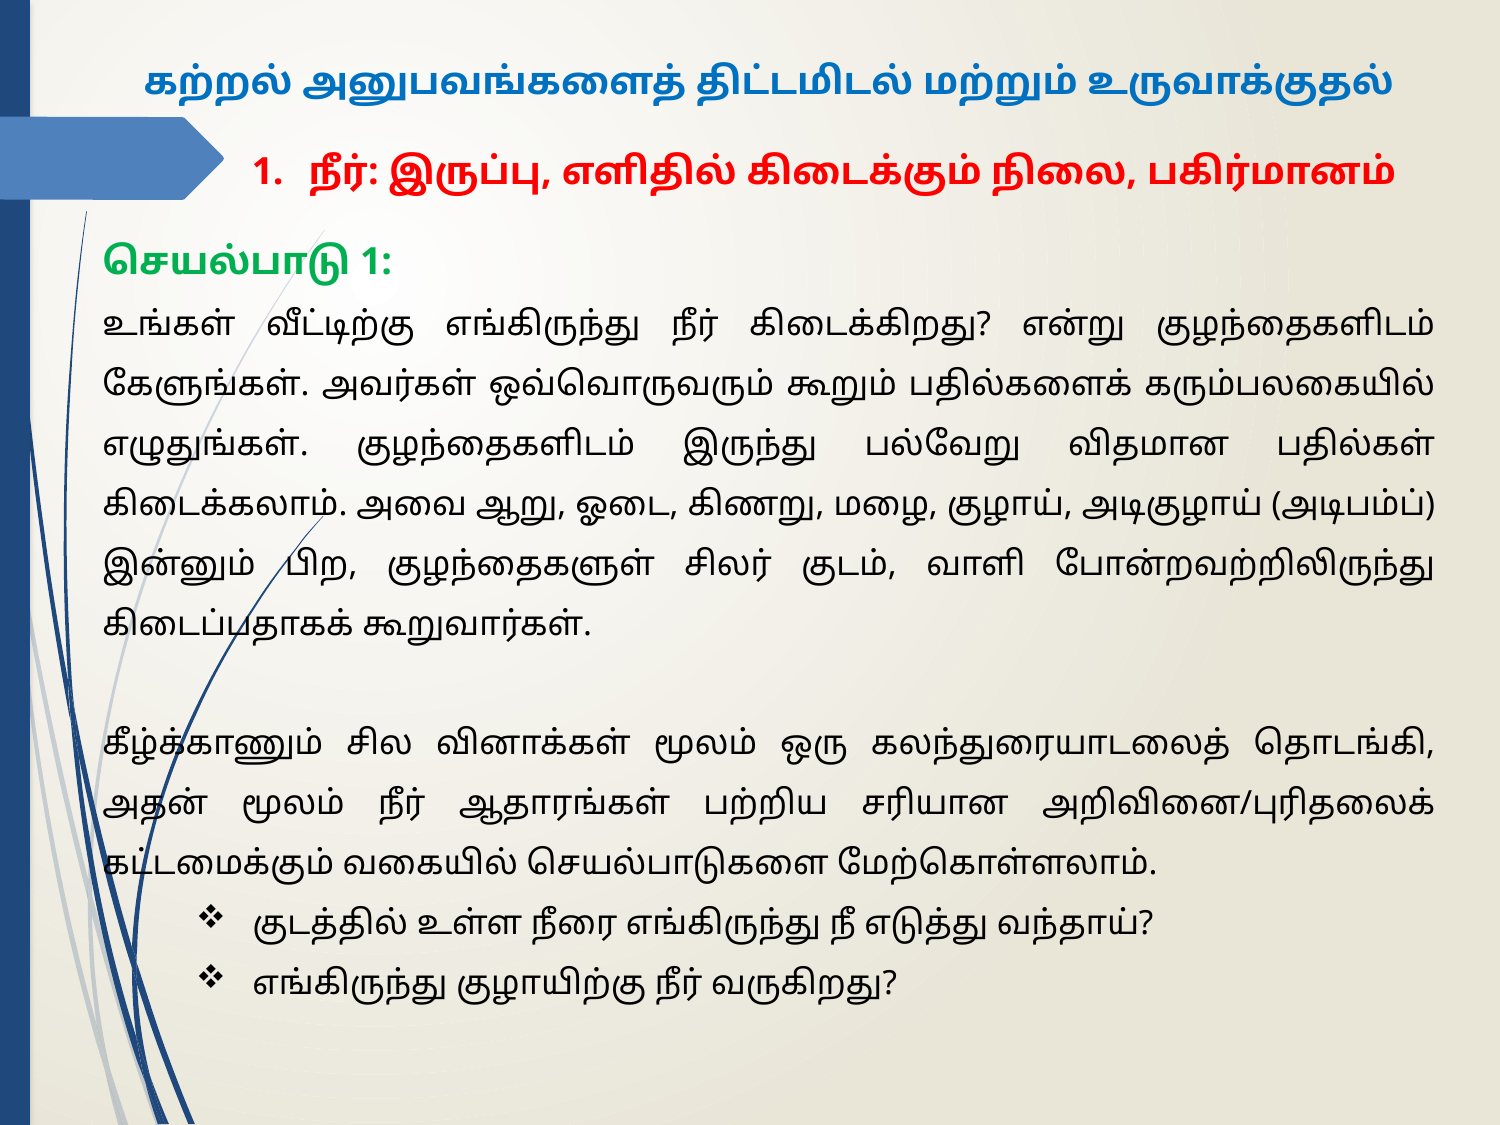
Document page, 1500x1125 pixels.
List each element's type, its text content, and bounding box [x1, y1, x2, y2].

text_box கற்றல் அனுபவங்களைத் திட்டமிடல் மற்றும் உருவாக்குதல் நீர்: இருப்பு, எளிதில் கிடைக்கும் நிலை, பகிர்மானம் செயல்பாடு 1: உங்கள் வீட்டிற்கு எங்கிருந்து நீர் கிடைக்கிறது? என்று குழந்தைகளிடம் கேளுங்கள். அவர்கள் ஒவ்வொருவரும் கூறும் பதில்களைக் கரும்பலகையில் எழுதுங்கள். குழந்தைகளிடம் இருந்து பல்வேறு விதமான பதில்கள் கிடைக்கலாம். அவை ஆறு, ஓடை, கிணறு, மழை, குழாய், அடிகுழாய் (அடிபம்ப்) இன்னும் பிற, குழந்தைகளுள் சிலர் குடம், வாளி போன்றவற்றிலிருந்து கிடைப்பதாகக் கூறுவார்கள். கீழ்க்காணும் சில வினாக்கள் மூலம் ஒரு கலந்துரையாடலைத் தொடங்கி, அதன் மூலம் நீர் ஆதாரங்கள் பற்றிய சரியான அறிவினை/புரிதலைக் கட்டமைக்கும் வகையில் செயல்பாடுகளை மேற்கொள்ளலாம். குடத்தில் உள்ள நீரை எங்கிருந்து நீ எடுத்து வந்தாய்? எங்கிருந்து குழாயிற்கு நீர் வருகிறது? [87, 49, 1450, 1069]
